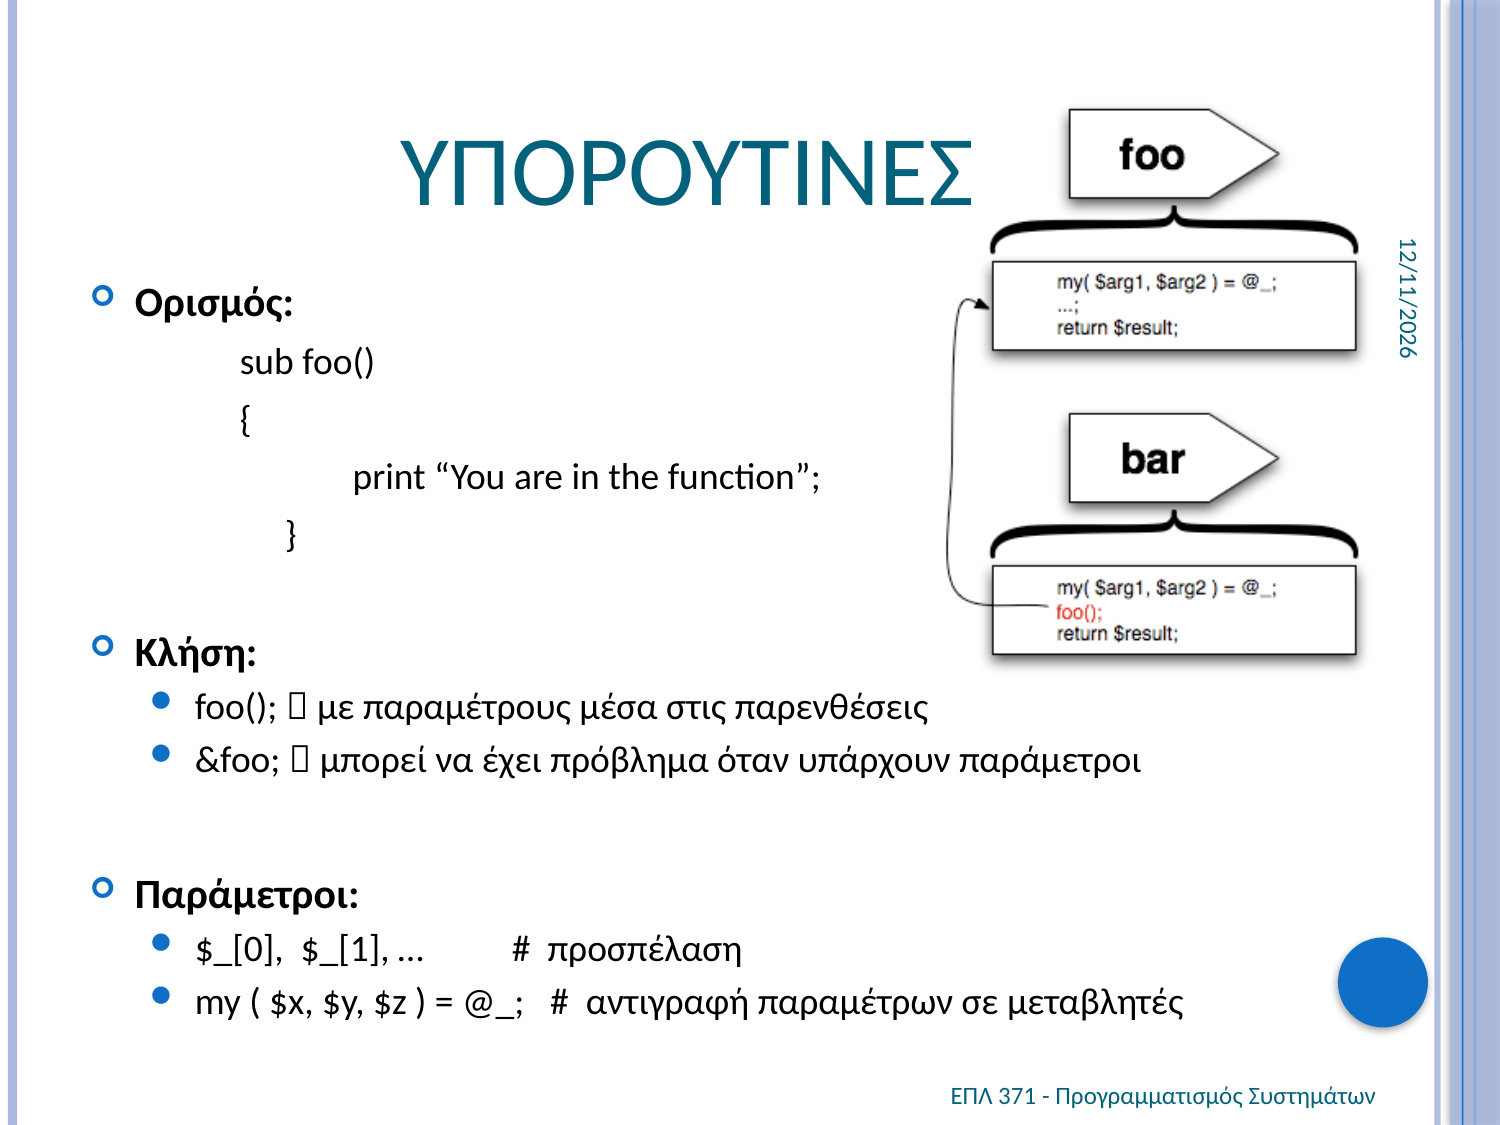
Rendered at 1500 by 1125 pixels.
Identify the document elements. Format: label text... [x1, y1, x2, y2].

footer ΕΠΛ 371 - Προγραμματισμός Συστημάτων [935, 1065, 1461, 1125]
title Υπορουτινεσ [75, 45, 1300, 233]
picture [926, 82, 1389, 693]
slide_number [1378, 43, 1442, 374]
list Ορισμός: sub foo() { print “You are in the function”; } Κλήση: foo();  με παραμέτρους μέσα στις παρενθέσεις &foo;  μπορεί να έχει πρόβλημα όταν υπάρχουν παράμετροι Παράμετροι: $_[0], $_[1], … # προσπέλαση my ( $x, $y, $z ) = @_; # αντιγραφή παραμέτρων σε μεταβλητές [75, 267, 1300, 1035]
